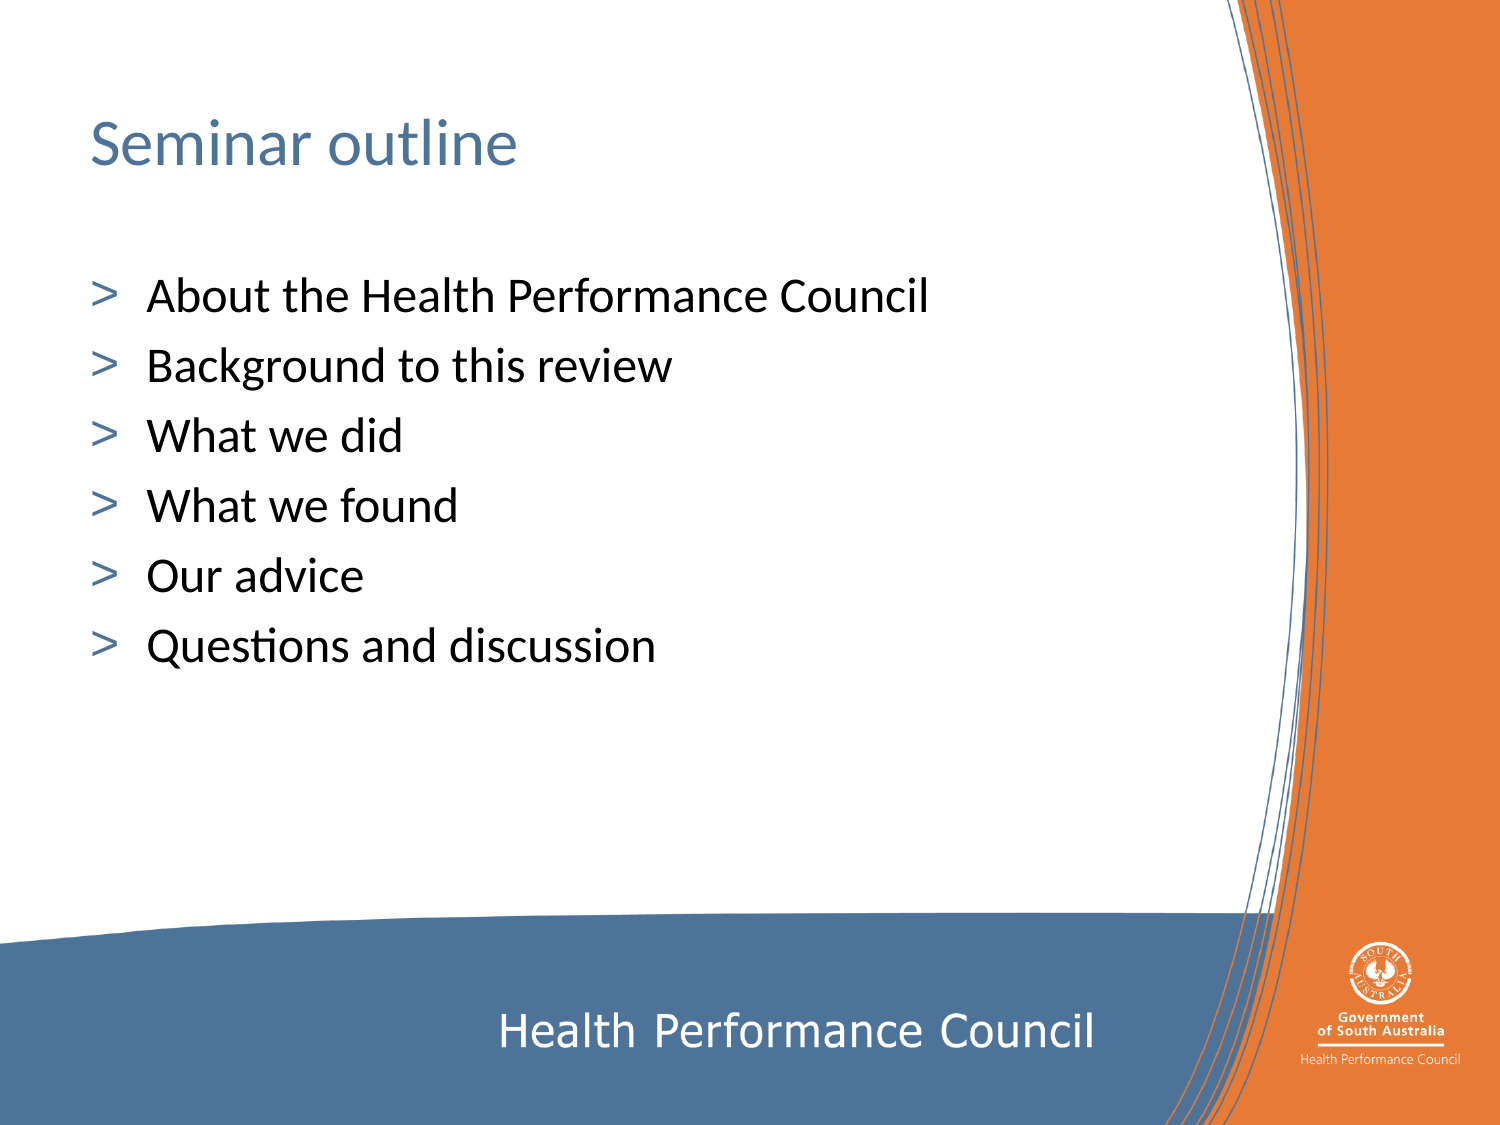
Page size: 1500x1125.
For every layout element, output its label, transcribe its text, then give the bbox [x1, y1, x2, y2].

title Seminar outline [75, 45, 1103, 233]
list About the Health Performance Council Background to this review What we did What we found Our advice Questions and discussion [75, 255, 1103, 906]
picture [0, 0, 1500, 1125]
